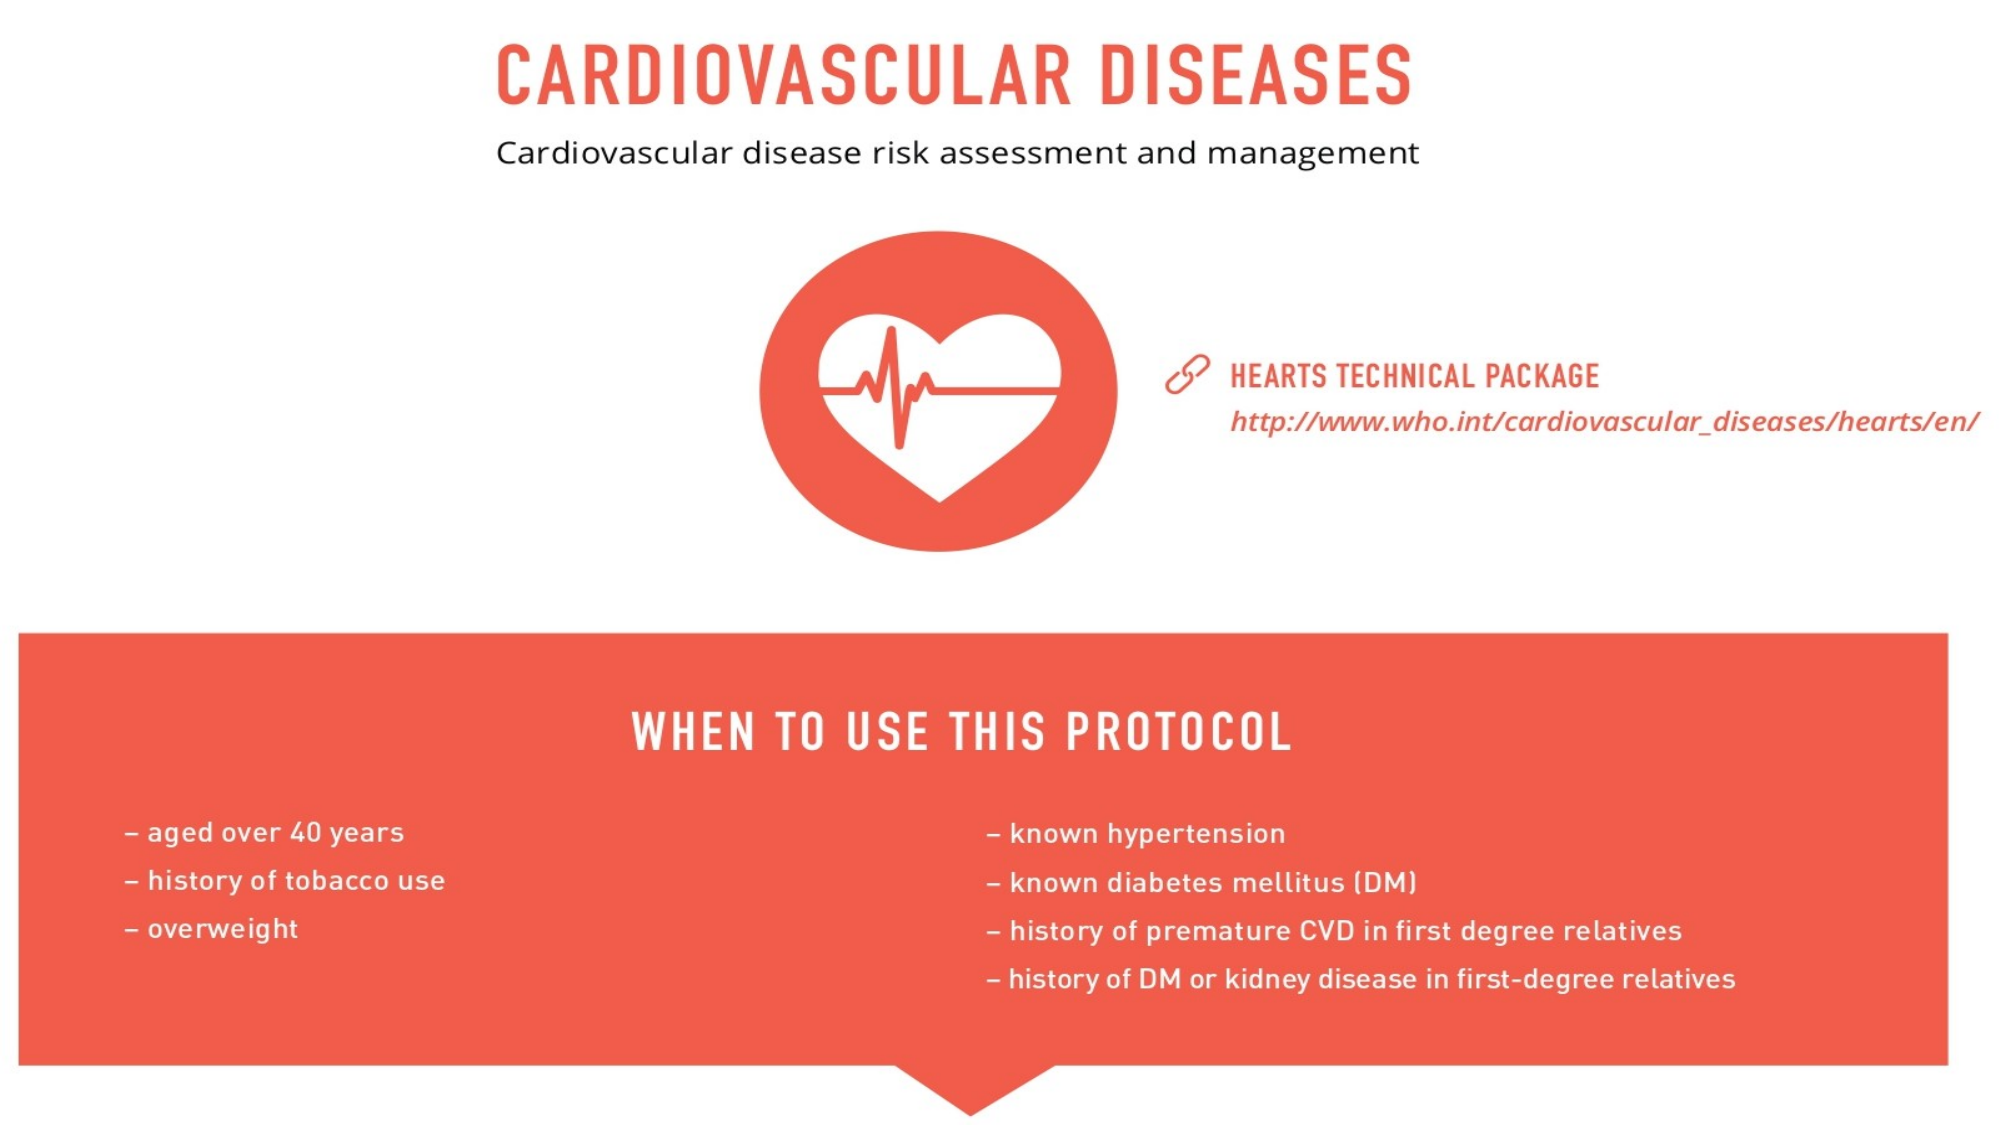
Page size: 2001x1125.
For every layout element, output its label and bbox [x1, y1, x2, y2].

list [0, 0, 2000, 1125]
